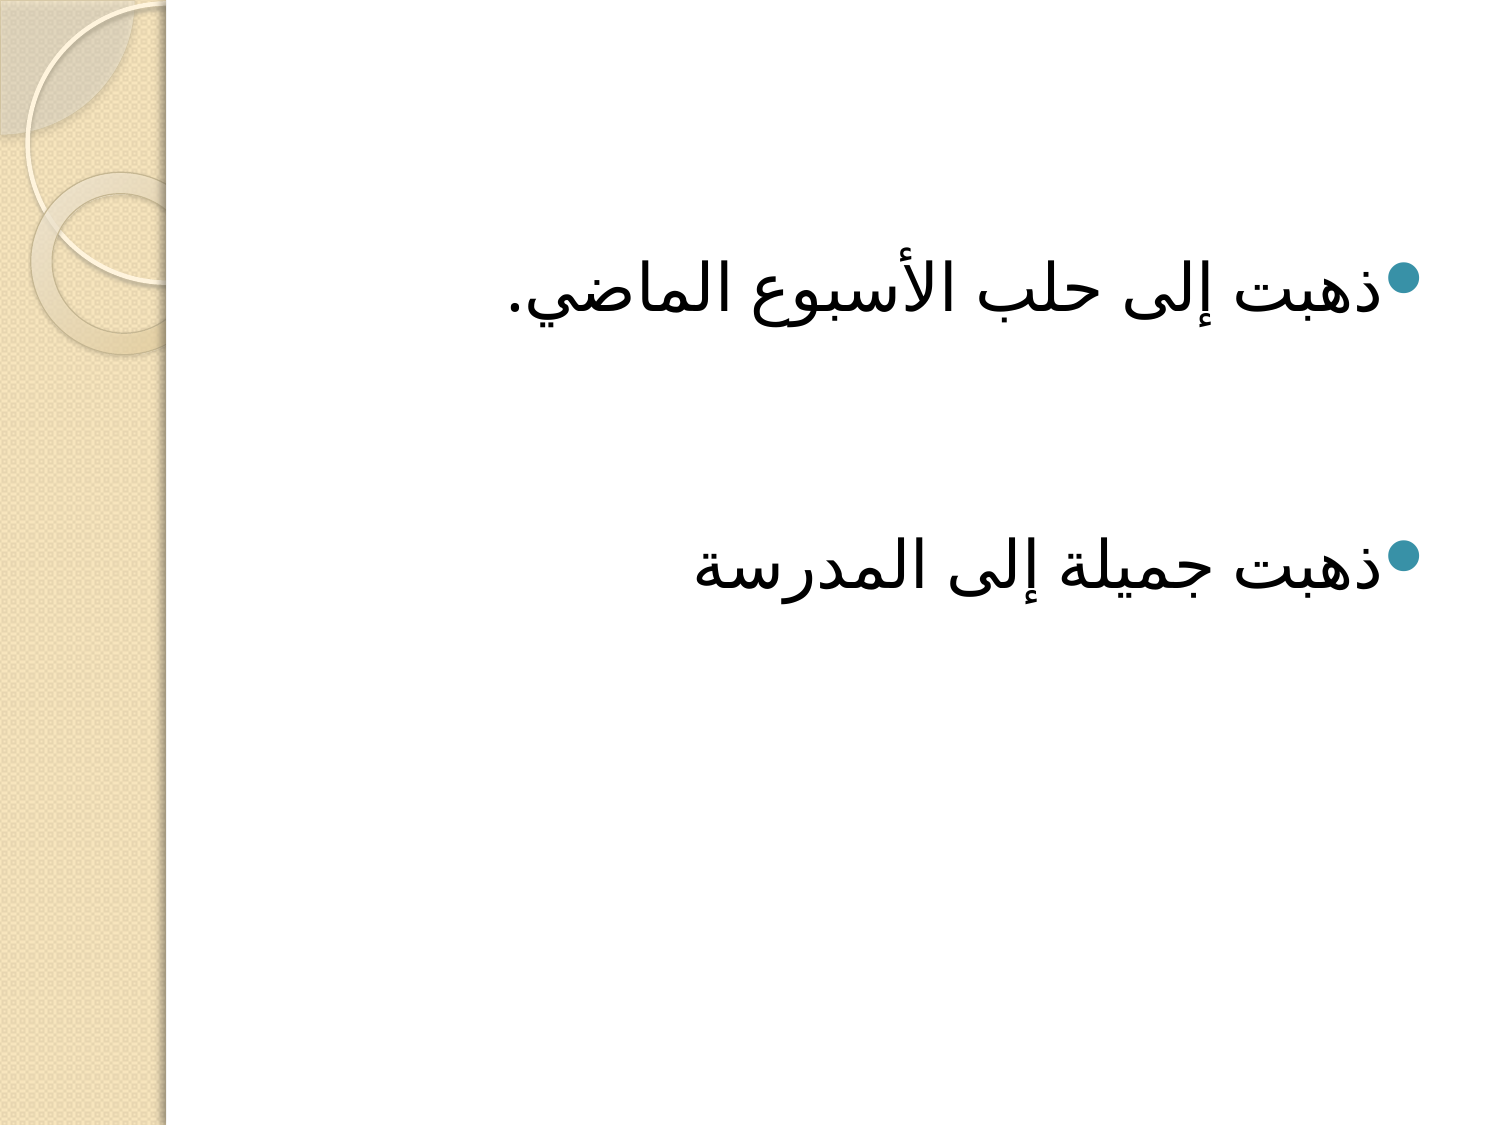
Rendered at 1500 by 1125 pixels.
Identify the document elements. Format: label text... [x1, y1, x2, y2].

list ذهبت إلى حلب الأسبوع الماضي. ذهبت جميلة إلى المدرسة [235, 237, 1466, 1025]
